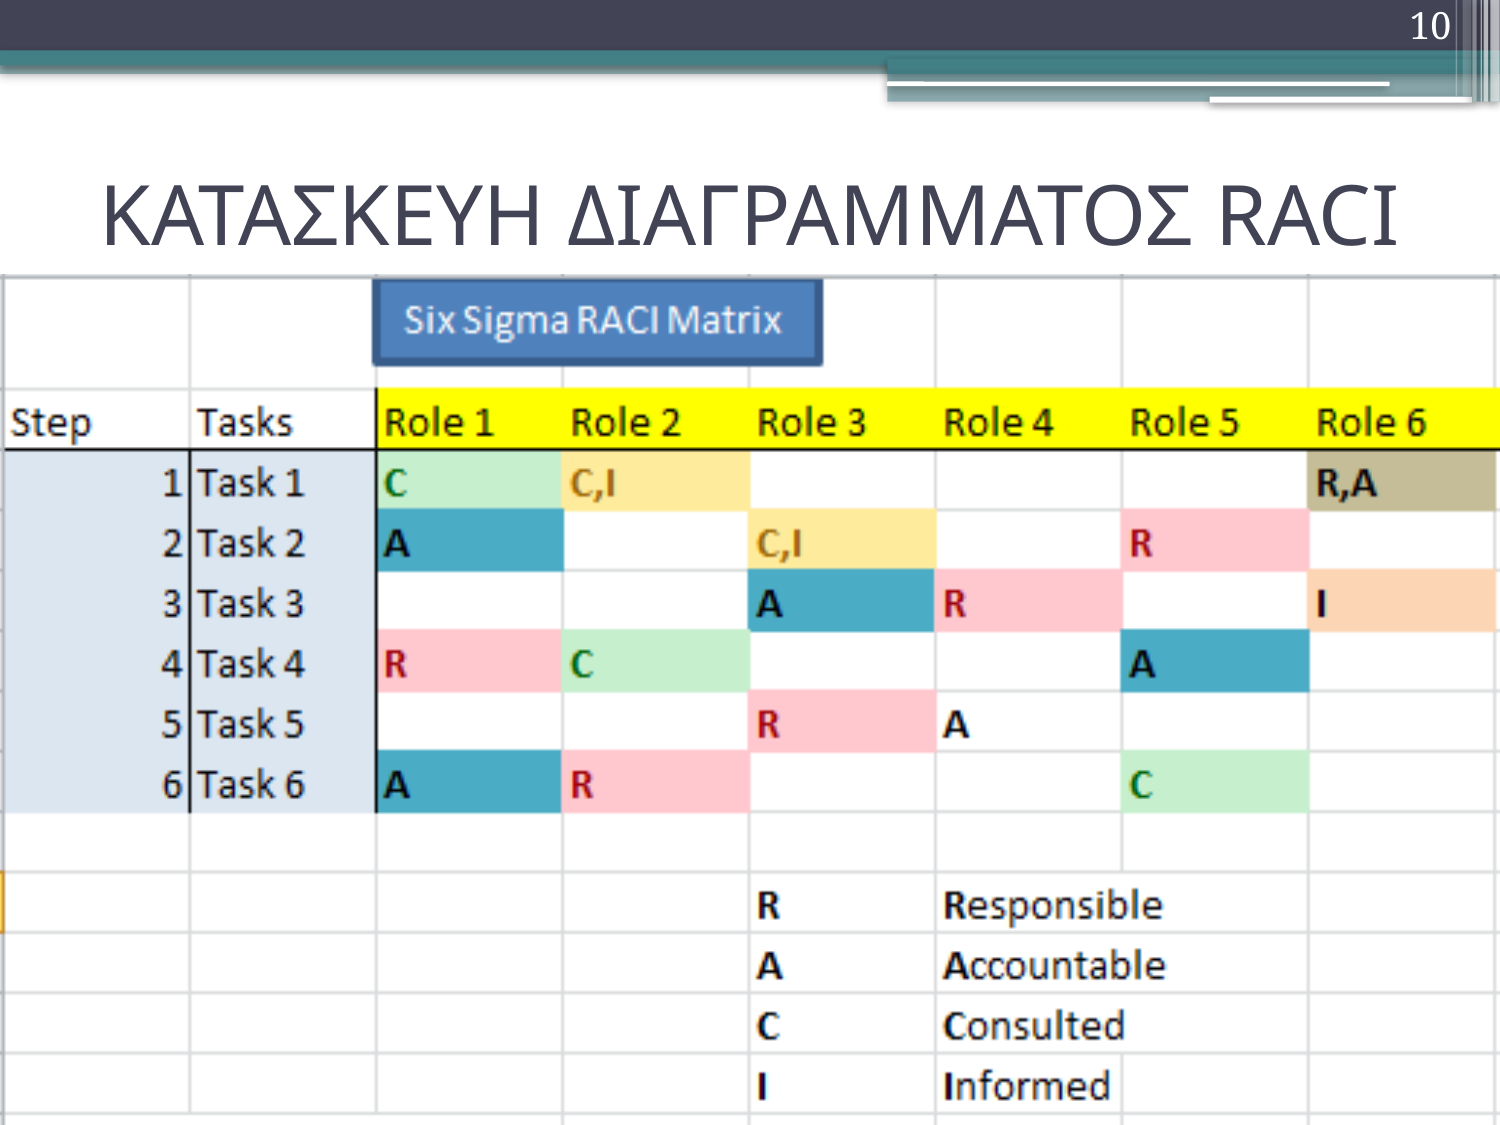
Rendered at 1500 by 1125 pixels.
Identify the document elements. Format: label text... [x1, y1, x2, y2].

slide_number 10 [1341, 0, 1466, 61]
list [0, 274, 1500, 1125]
title ΚΑΤΑΣΚΕΥΗ ΔΙΑΓΡΑΜΜΑΤΟΣ RACI [75, 125, 1425, 272]
